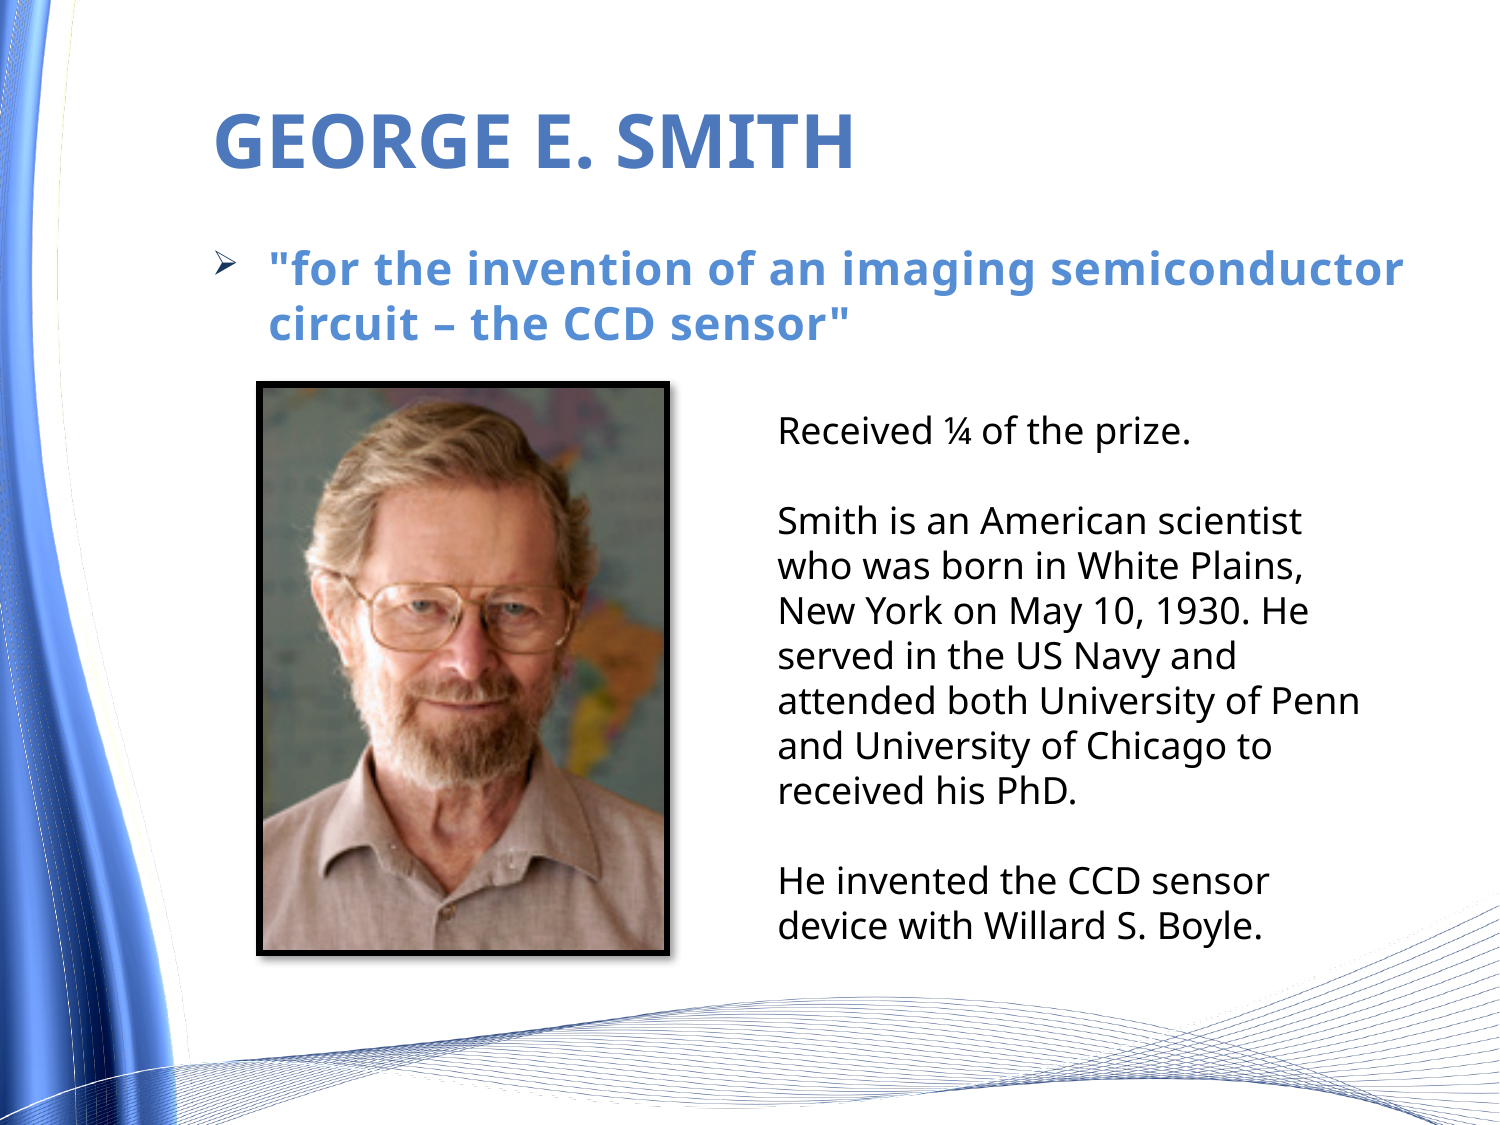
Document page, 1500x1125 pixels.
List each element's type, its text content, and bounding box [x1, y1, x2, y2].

list "for the invention of an imaging semiconductor circuit – the CCD sensor" [197, 232, 1425, 375]
title George E. Smith [197, 45, 1425, 232]
picture [262, 387, 665, 951]
text_box Received ¼ of the prize. Smith is an American scientist who was born in White Plains, New York on May 10, 1930. He served in the US Navy and attended both University of Penn and University of Chicago to received his PhD. He invented the CCD sensor device with Willard S. Boyle. [762, 399, 1400, 955]
